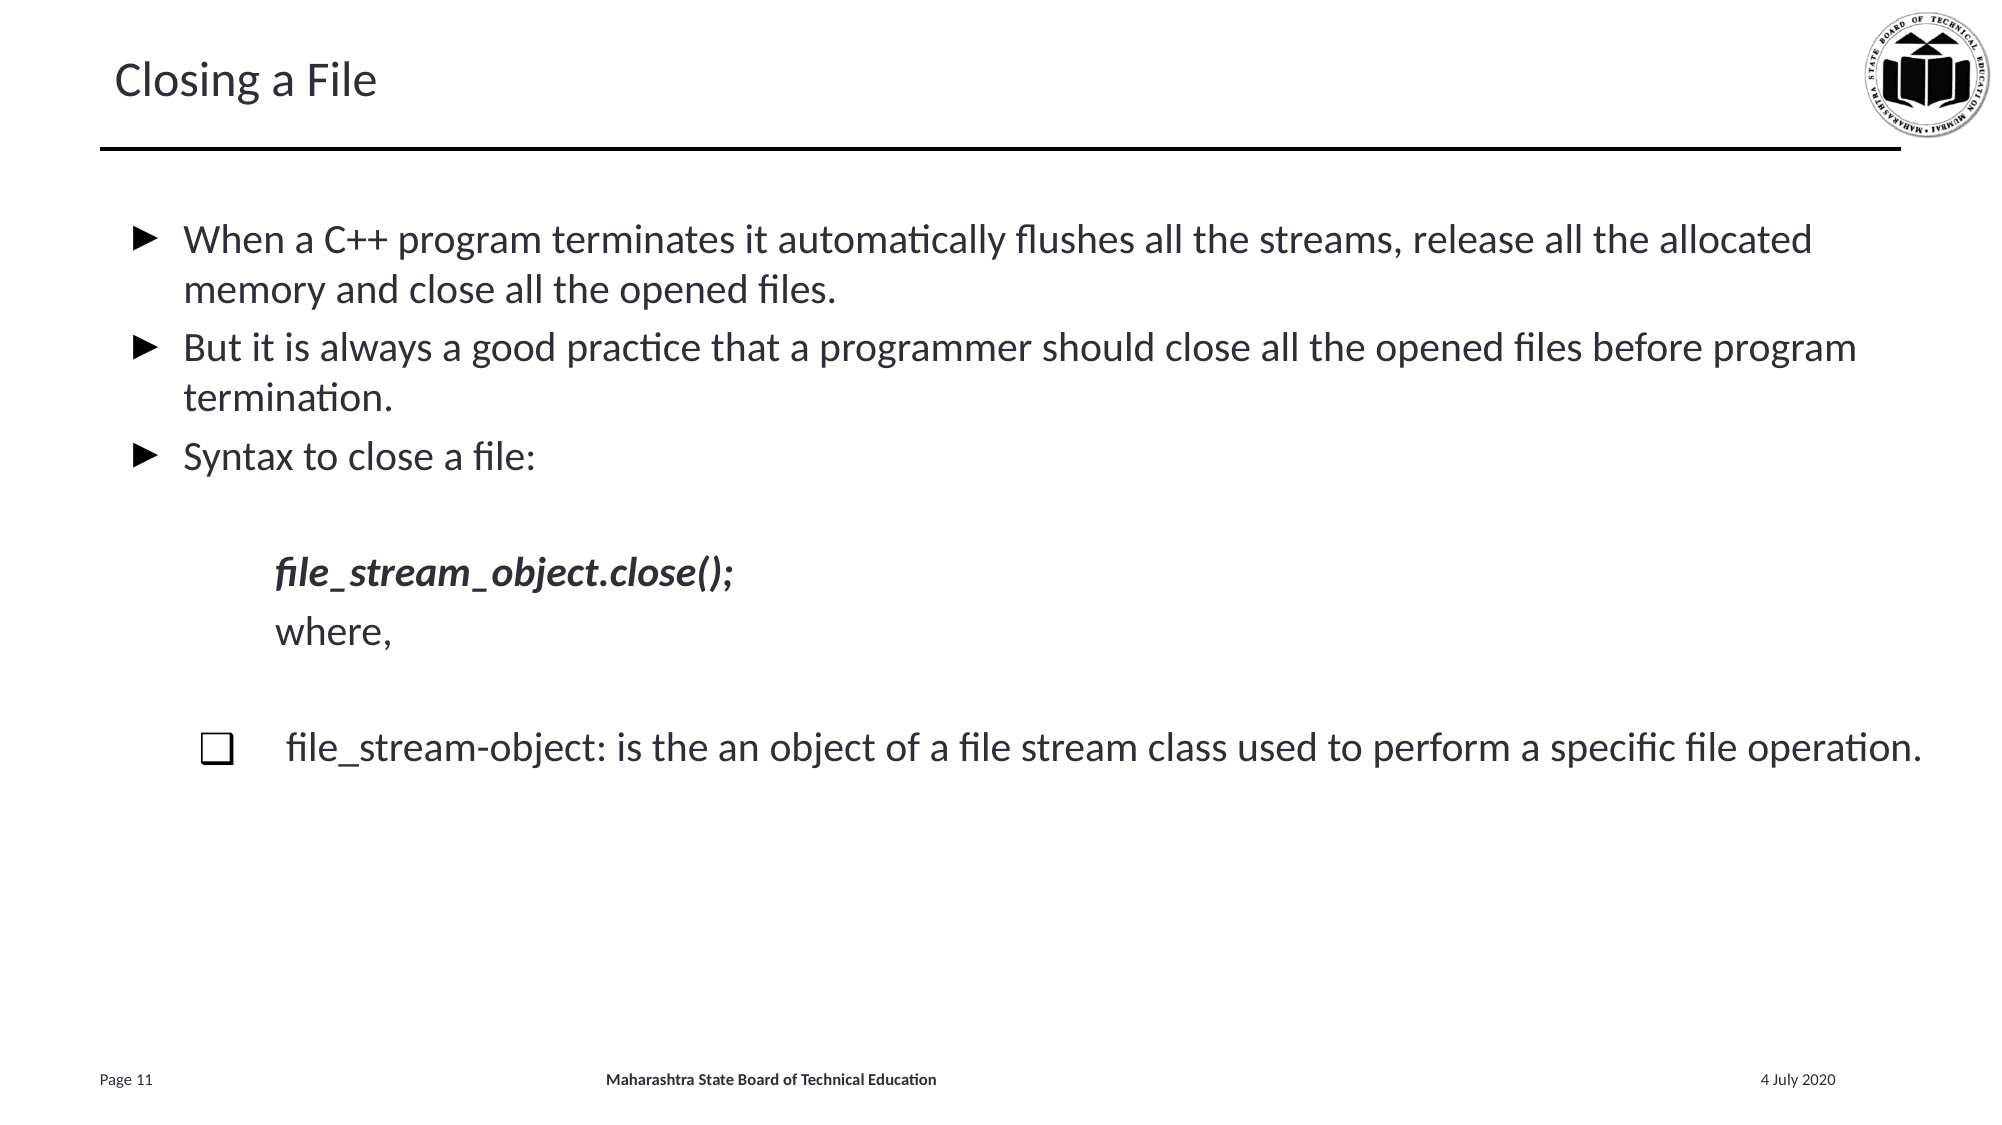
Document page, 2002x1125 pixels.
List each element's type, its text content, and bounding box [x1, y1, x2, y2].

text_box Closing a File [99, 48, 1901, 145]
list [100, 186, 1901, 999]
text_box When a C++ program terminates it automatically flushes all the streams, release all the allocated memory and close all the opened files. But it is always a good practice that a programmer should close all the opened files before program termination. Syntax to close a file: file_stream_object.close(); where, file_stream-object: is the an object of a file stream class used to perform a specific file operation. [125, 211, 1926, 1024]
picture [1852, 0, 2001, 149]
